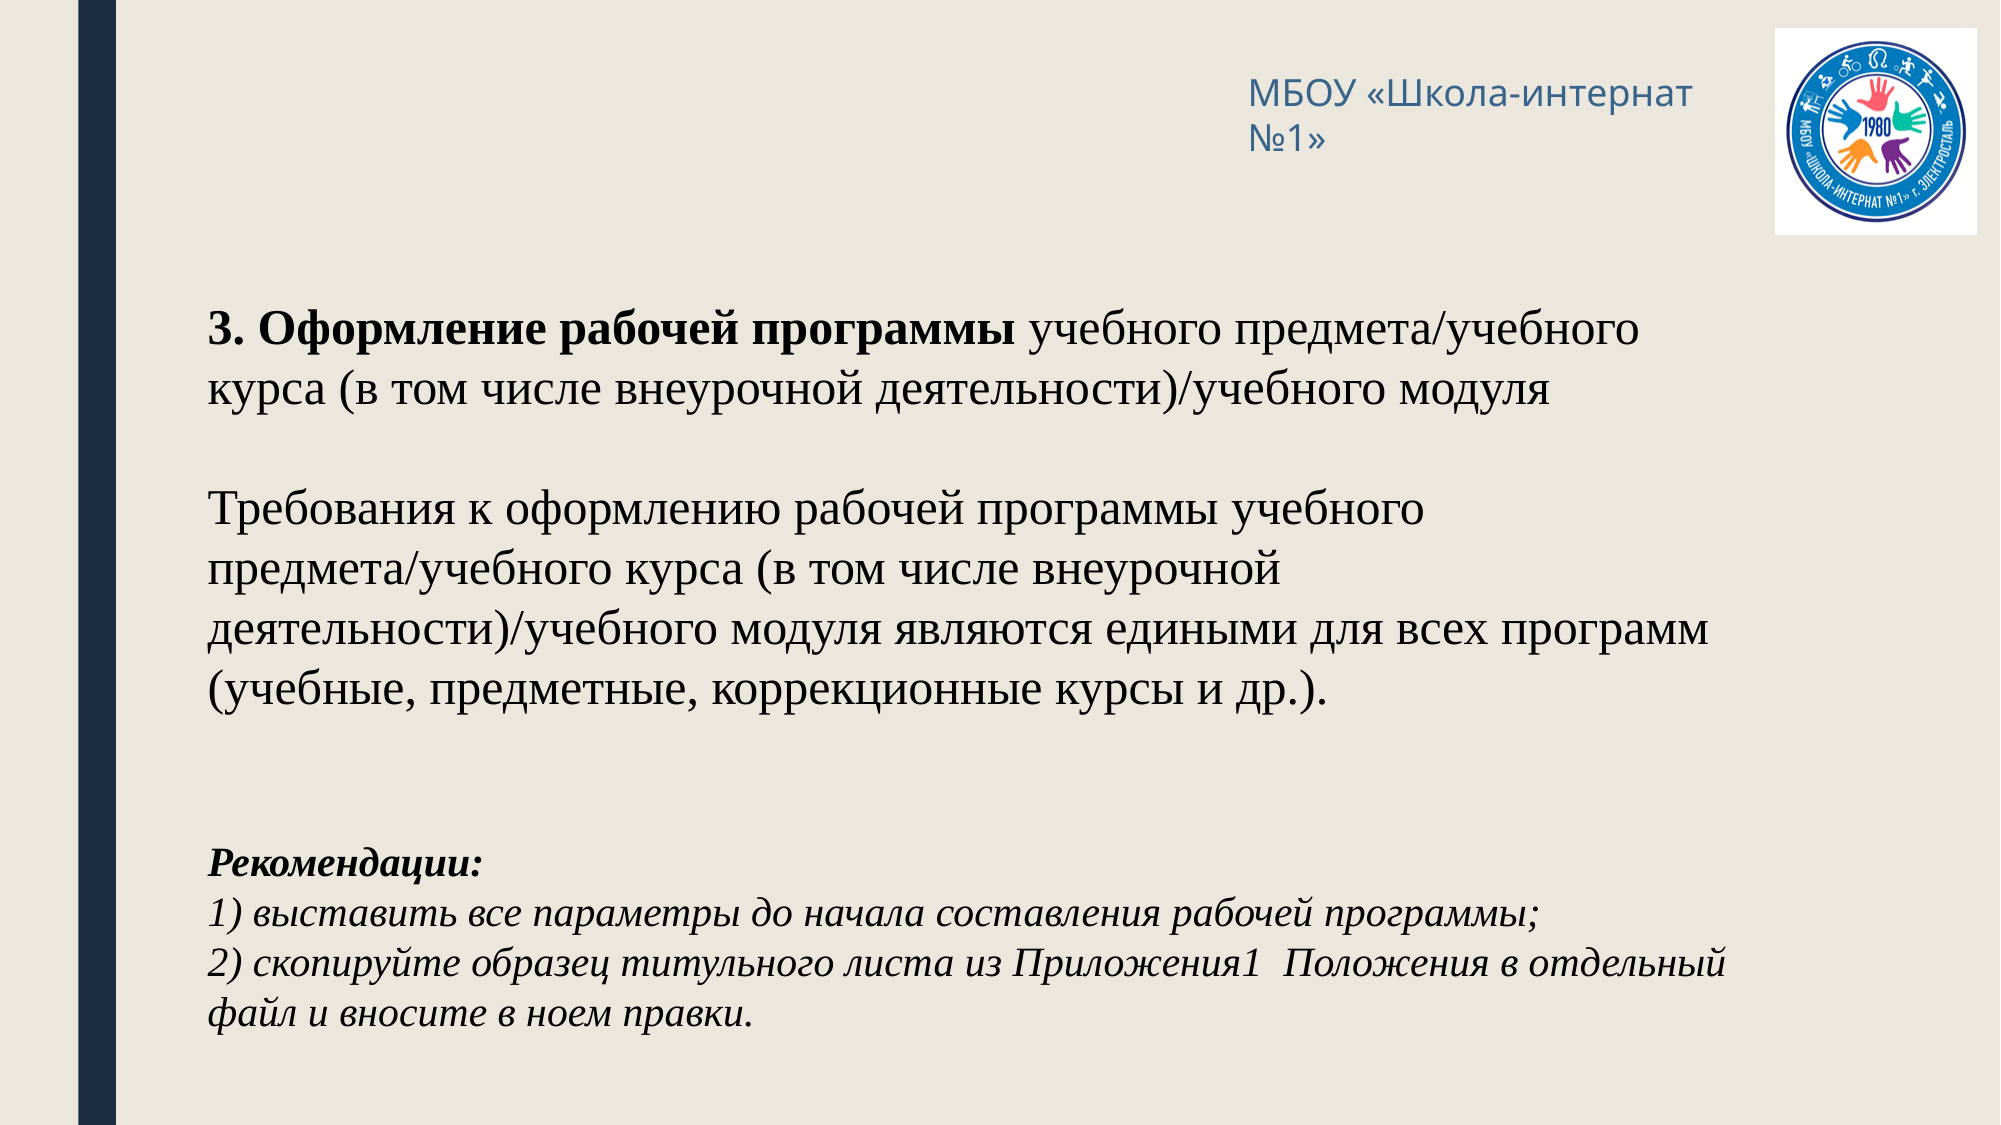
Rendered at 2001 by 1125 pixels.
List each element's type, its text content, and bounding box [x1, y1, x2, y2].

text_box 3. Оформление рабочей программы учебного предмета/учебного курса (в том числе внеурочной деятельности)/учебного модуля Требования к оформлению рабочей программы учебного предмета/учебного курса (в том числе внеурочной деятельности)/учебного модуля являются едиными для всех программ (учебные, предметные, коррекционные курсы и др.). Рекомендации: 1) выставить все параметры до начала составления рабочей программы; 2) скопируйте образец титульного листа из Приложения1 Положения в отдельный файл и вносите в ноем правки. [192, 287, 1775, 1103]
title [225, 116, 1775, 287]
text_box МБОУ «Школа-интернат №1» [1232, 61, 1774, 167]
picture [1774, 28, 1978, 235]
